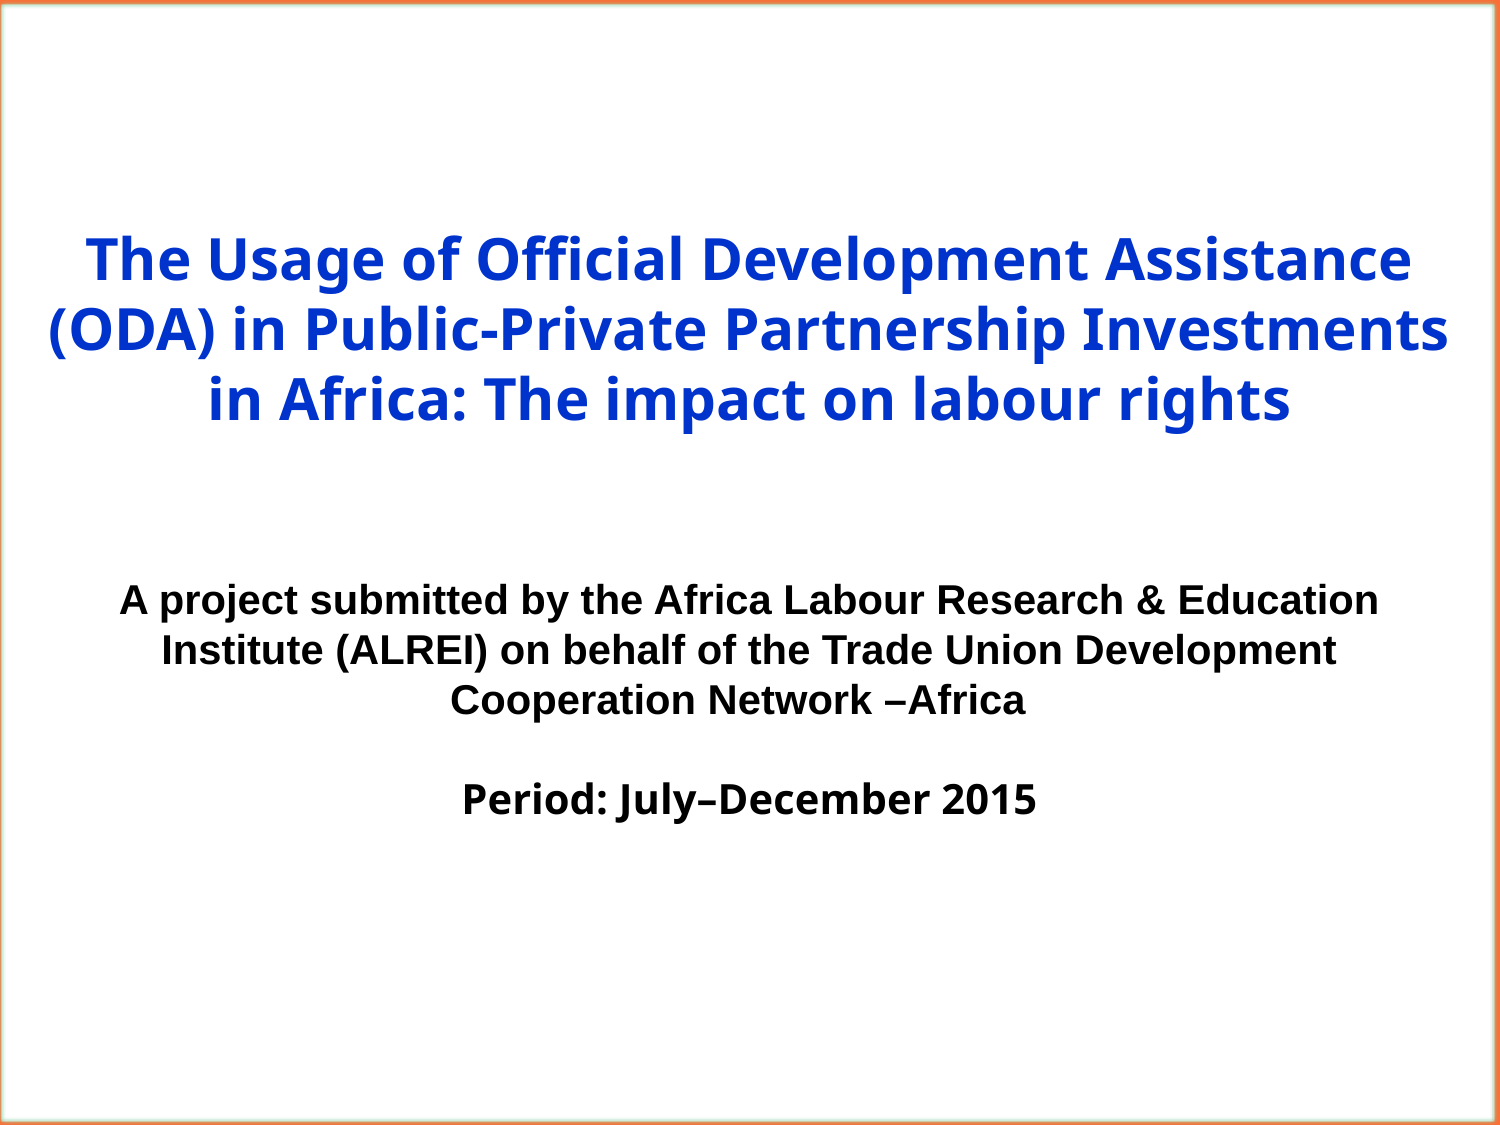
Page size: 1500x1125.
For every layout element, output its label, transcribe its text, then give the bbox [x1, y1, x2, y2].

text_box The Usage of Official Development Assistance (ODA) in Public-Private Partnership Investments in Africa: The impact on labour rights A project submitted by the Africa Labour Research & Education Institute (ALREI) on behalf of the Trade Union Development Cooperation Network –Africa Period: July–December 2015 [18, 160, 1481, 982]
